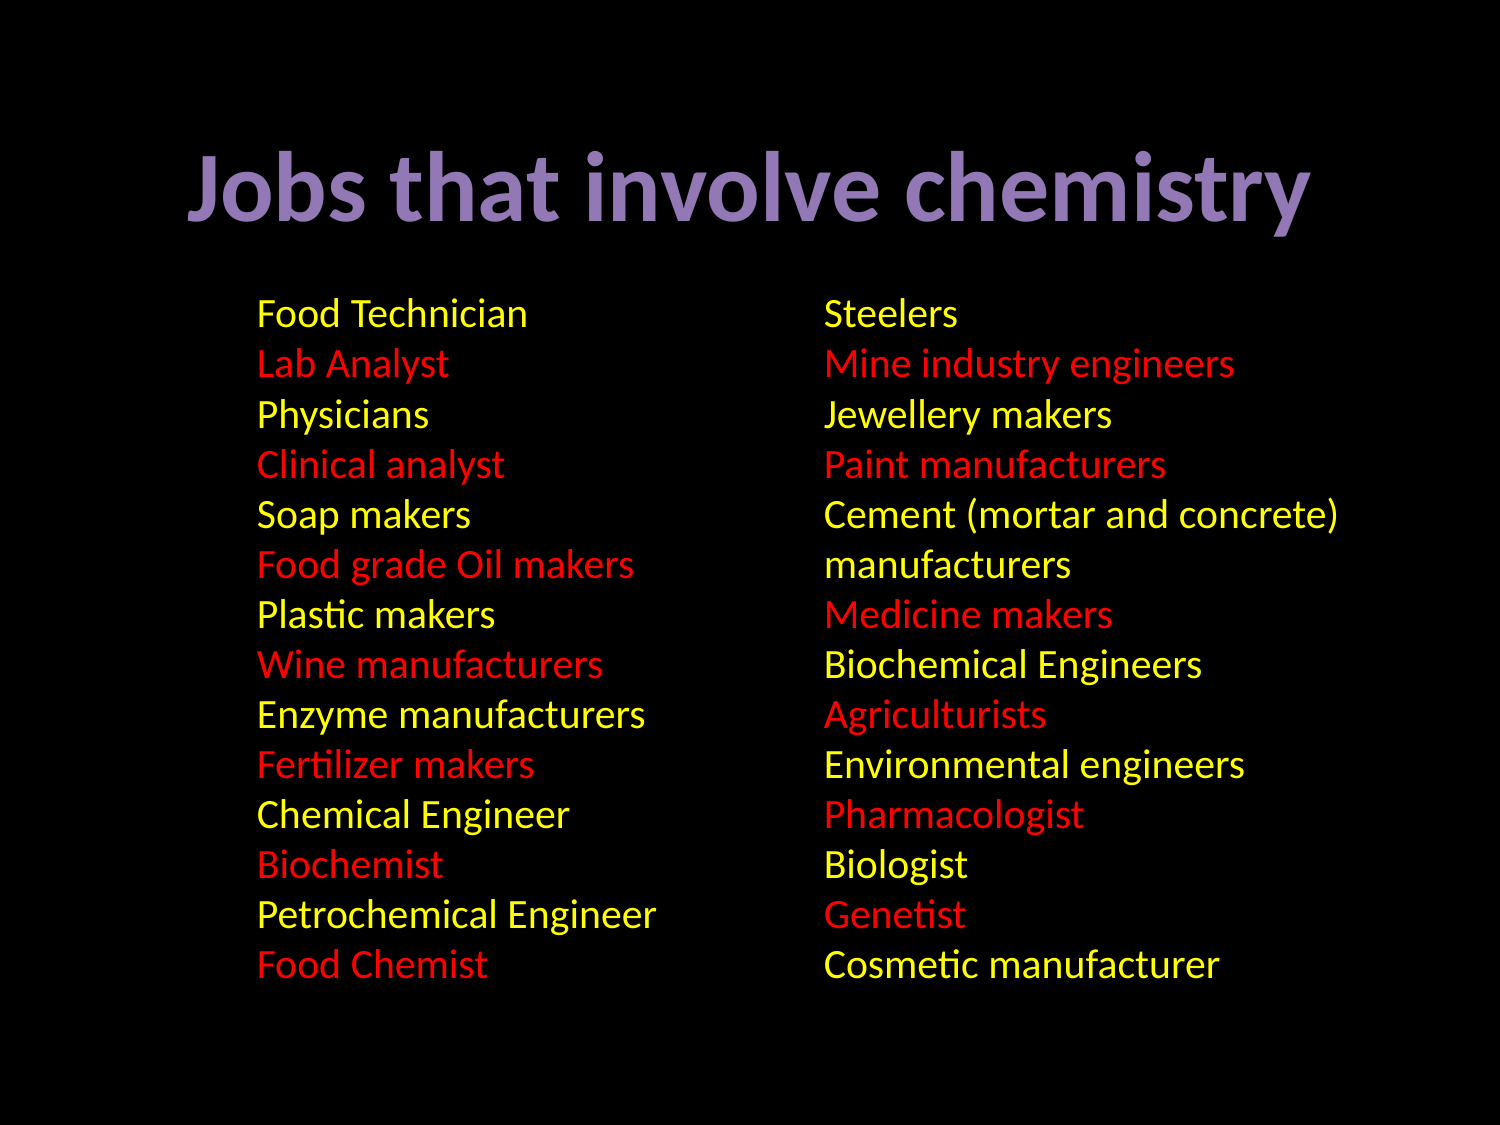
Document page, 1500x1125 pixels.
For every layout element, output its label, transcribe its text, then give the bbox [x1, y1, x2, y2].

text_box Steelers Mine industry engineers Jewellery makers Paint manufacturers Cement (mortar and concrete) manufacturers Medicine makers Biochemical Engineers Agriculturists Environmental engineers Pharmacologist Biologist Genetist Cosmetic manufacturer [808, 278, 1500, 1094]
text_box Jobs that involve chemistry [172, 113, 1329, 249]
list [41, 255, 715, 1125]
text_box Food Technician Lab Analyst Physicians Clinical analyst Soap makers Food grade Oil makers Plastic makers Wine manufacturers Enzyme manufacturers Fertilizer makers Chemical Engineer Biochemist Petrochemical Engineer Food Chemist [242, 278, 821, 1125]
